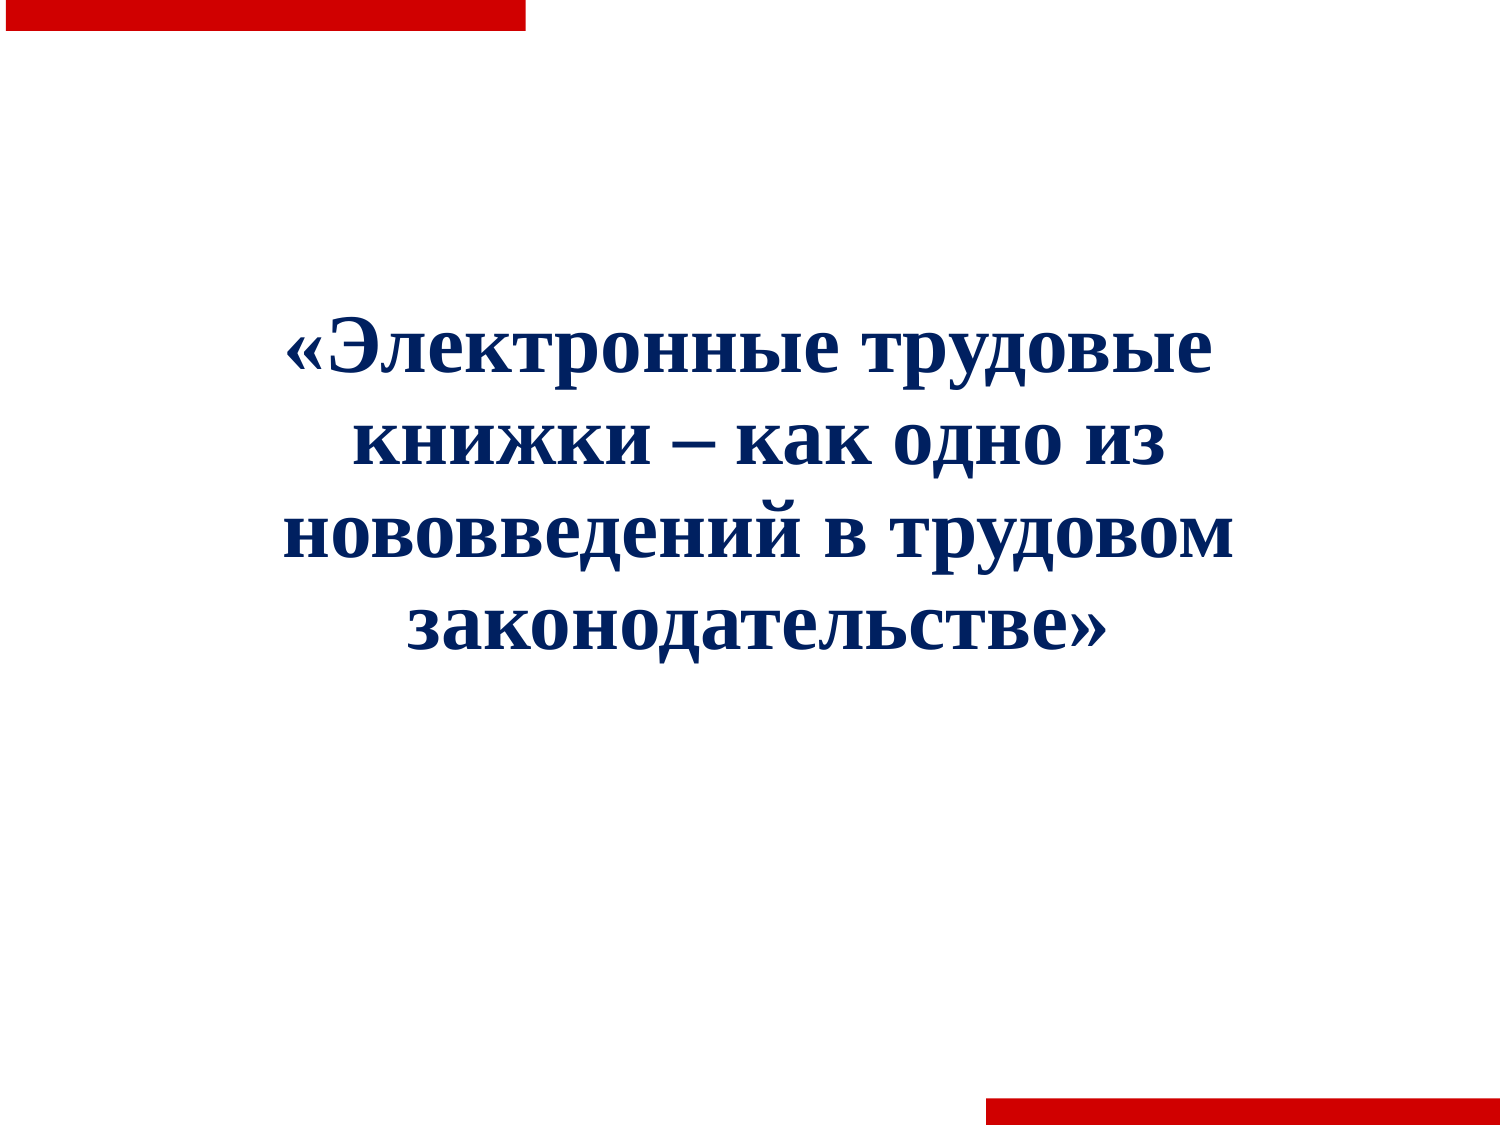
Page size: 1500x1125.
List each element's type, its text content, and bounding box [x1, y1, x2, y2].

table_header «Электронные трудовые книжки – как одно из нововведений в трудовом законодательстве» [89, 291, 1430, 675]
text_box [984, 1096, 1500, 1125]
text_box [4, 0, 528, 33]
